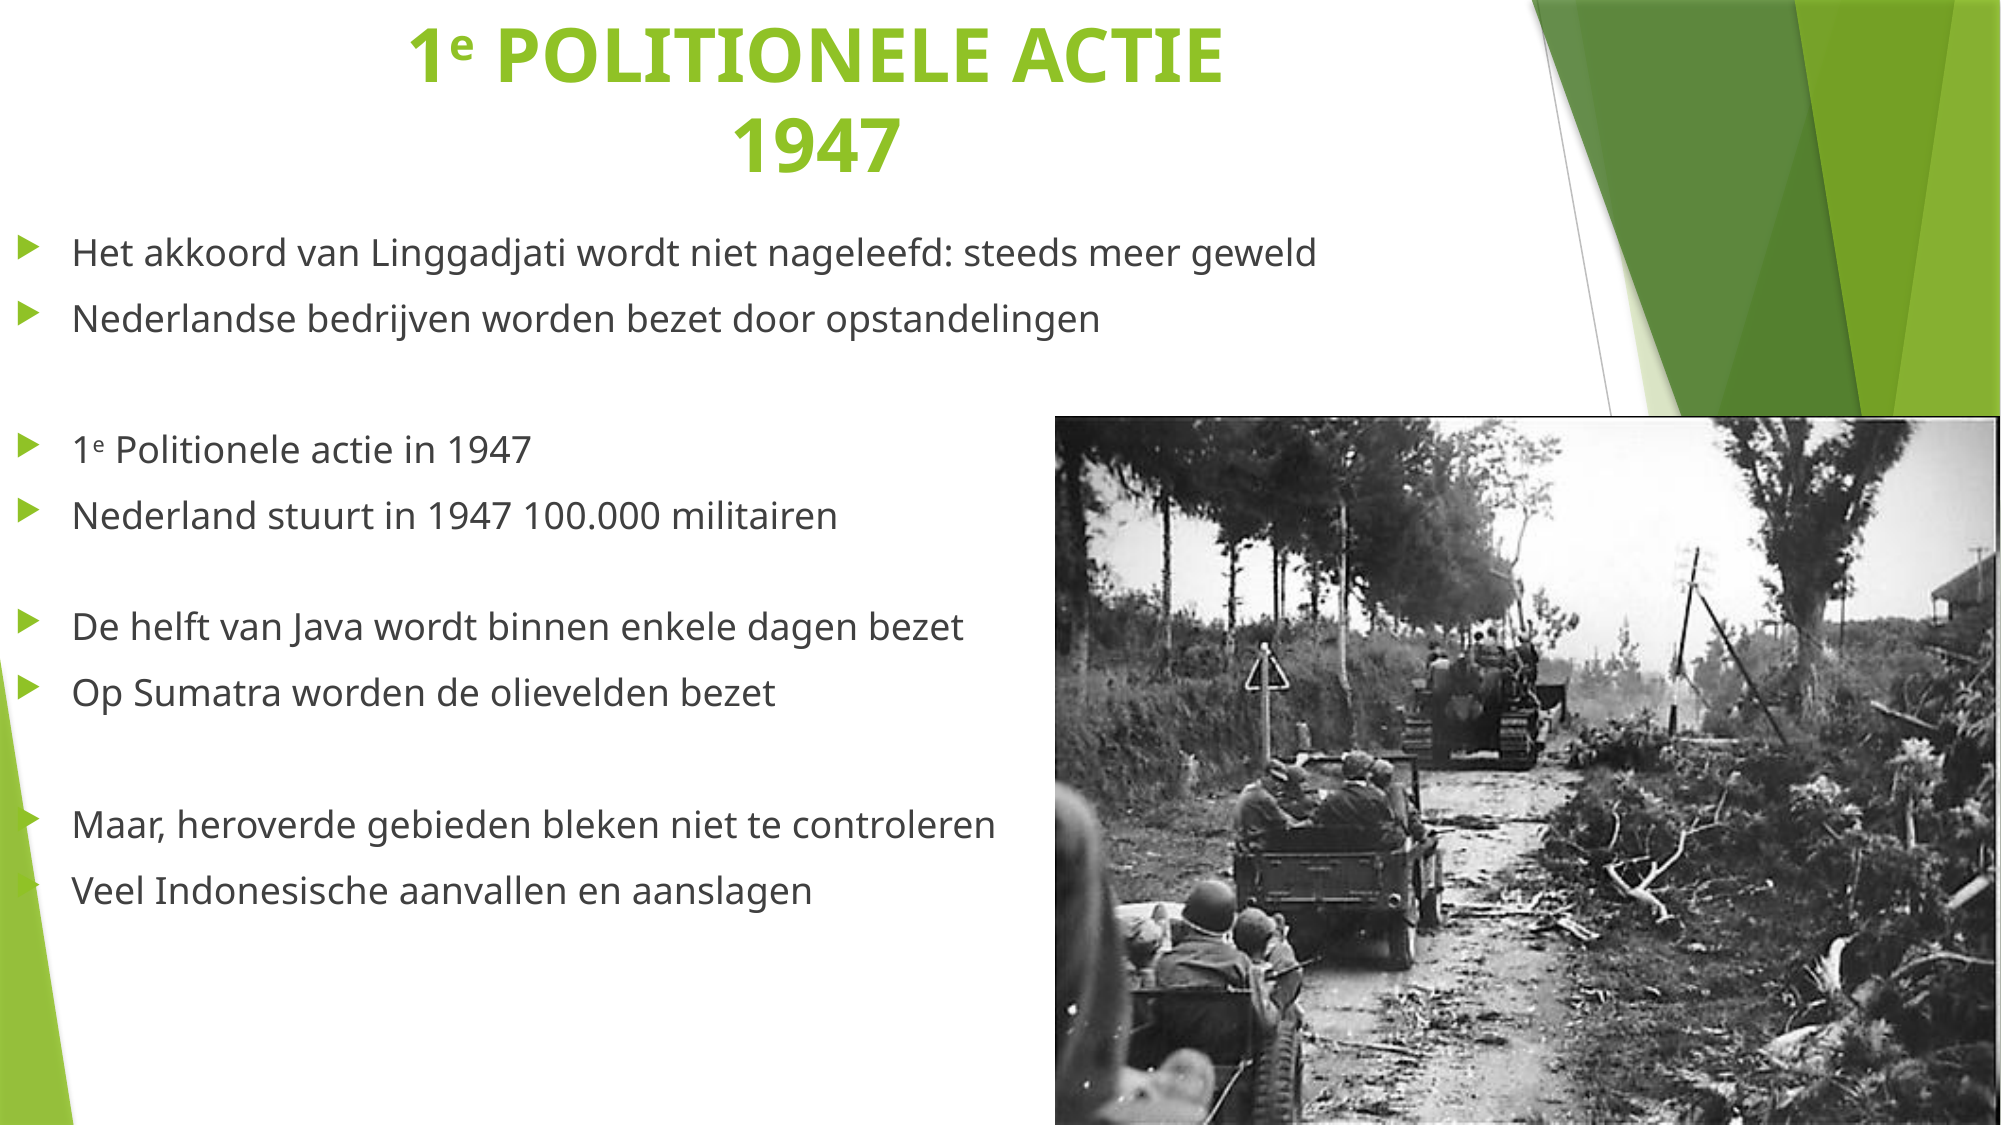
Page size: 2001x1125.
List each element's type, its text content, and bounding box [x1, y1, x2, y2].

title 1e POLITIONELE ACTIE 1947 [111, 0, 1522, 221]
list Het akkoord van Linggadjati wordt niet nageleefd: steeds meer geweld Nederlandse bedrijven worden bezet door opstandelingen 1e Politionele actie in 1947 Nederland stuurt in 1947 100.000 militairen naar Indonesië De helft van Java wordt binnen enkele dagen bezet Op Sumatra worden de olievelden bezet Maar, heroverde gebieden bleken niet te controleren Veel Indonesische aanvallen en aanslagen [0, 221, 2000, 1125]
picture [1054, 415, 2000, 1125]
